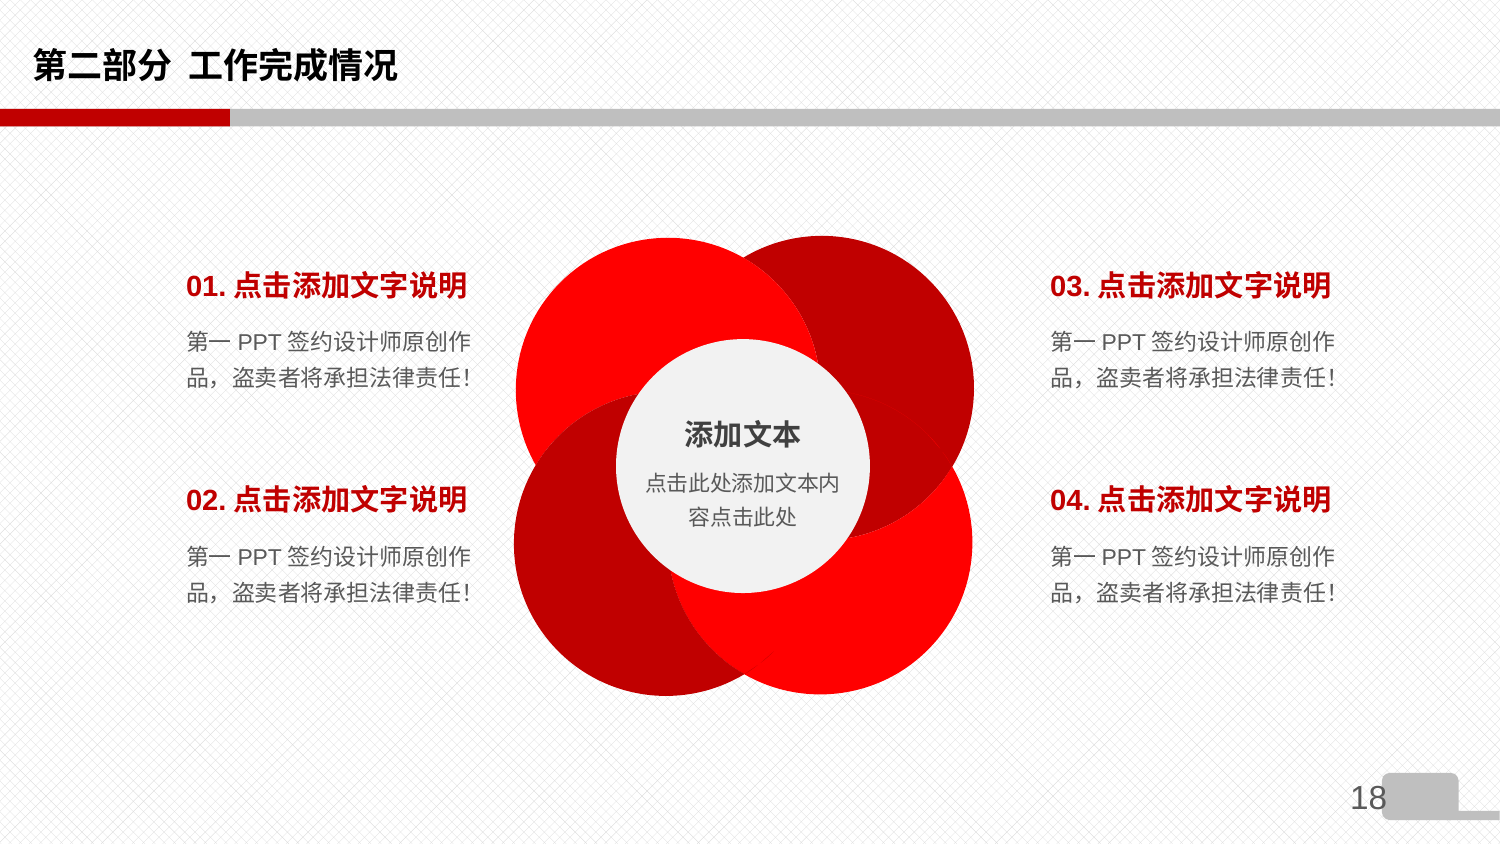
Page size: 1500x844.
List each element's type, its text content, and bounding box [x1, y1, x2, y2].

text_box 01.点击添加文字说明 [171, 259, 478, 310]
text_box 第一PPT签约设计师原创作品，盗卖者将承担法律责任！ [171, 312, 478, 399]
text_box 第一PPT签约设计师原创作品，盗卖者将承担法律责任！ [171, 526, 478, 613]
title 第二部分 工作完成情况 [17, 35, 1368, 93]
text_box 03.点击添加文字说明 [1035, 259, 1354, 310]
text_box 02.点击添加文字说明 [171, 474, 478, 524]
text_box 第一PPT签约设计师原创作品，盗卖者将承担法律责任！ [1035, 312, 1354, 399]
text_box 04.点击添加文字说明 [1035, 474, 1354, 524]
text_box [483, 203, 1005, 729]
text_box 第一PPT签约设计师原创作品，盗卖者将承担法律责任！ [1035, 526, 1354, 613]
